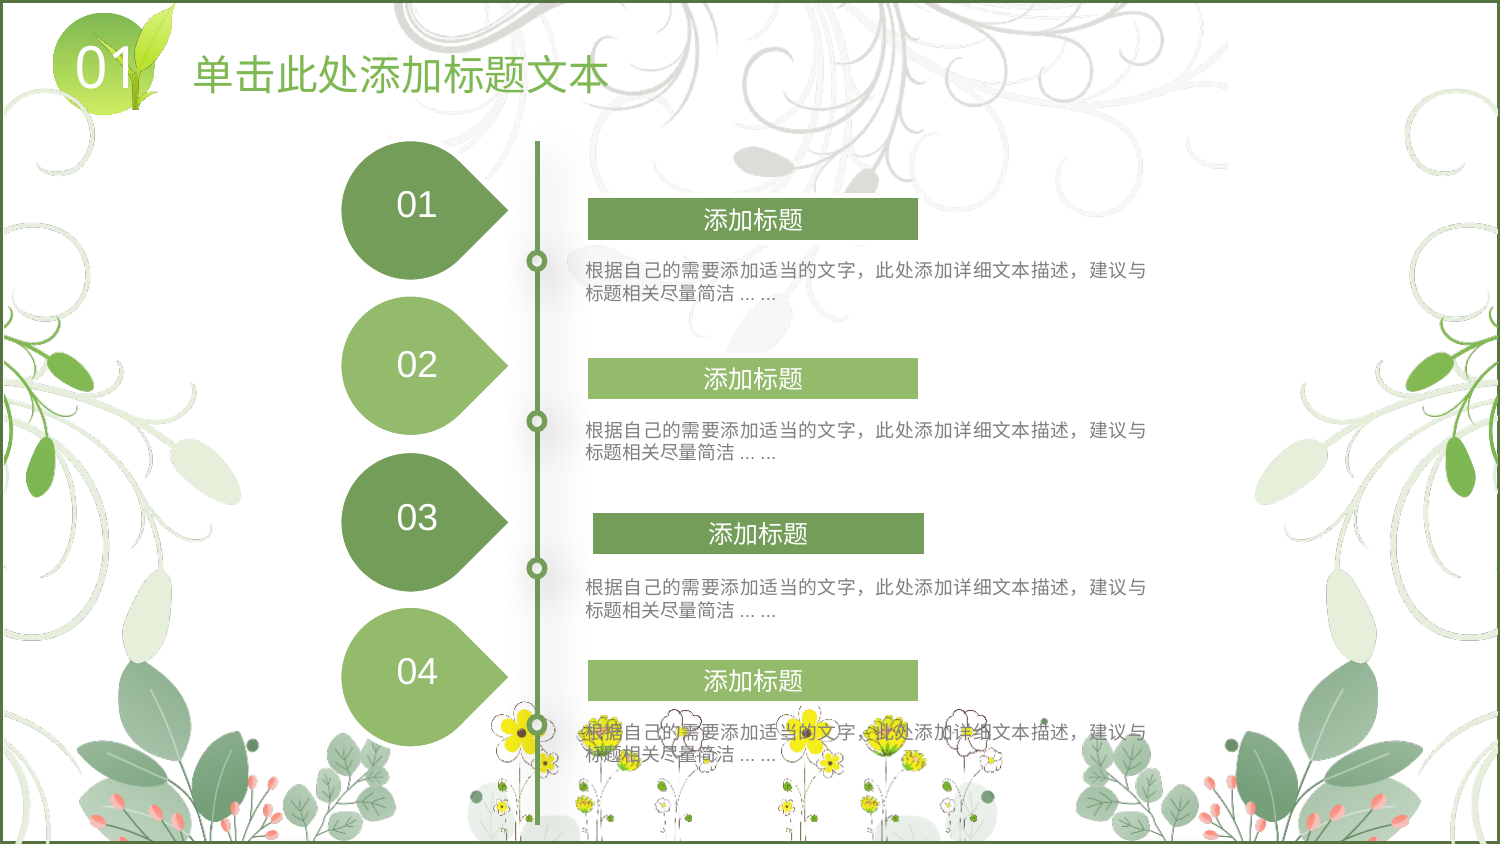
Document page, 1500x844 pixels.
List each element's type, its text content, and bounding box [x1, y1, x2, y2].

text_box 单击此处添加标题文本 [177, 40, 652, 106]
text_box 01 [56, 29, 159, 100]
text_box 添加标题 [584, 354, 922, 403]
text_box 根据自己的需要添加适当的文字，此处添加详细文本描述，建议与标题相关尽量简洁... ... [570, 568, 1162, 629]
text_box 添加标题 [590, 510, 927, 558]
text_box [528, 141, 545, 825]
picture [3, 3, 1498, 844]
text_box 根据自己的需要添加适当的文字，此处添加详细文本描述，建议与标题相关尽量简洁... ... [570, 251, 1162, 312]
text_box 根据自己的需要添加适当的文字，此处添加详细文本描述，建议与标题相关尽量简洁... ... [570, 712, 1162, 773]
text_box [338, 138, 483, 749]
text_box 添加标题 [584, 656, 922, 705]
text_box 添加标题 [584, 195, 922, 243]
text_box 根据自己的需要添加适当的文字，此处添加详细文本描述，建议与标题相关尽量简洁... ... [570, 411, 1162, 471]
